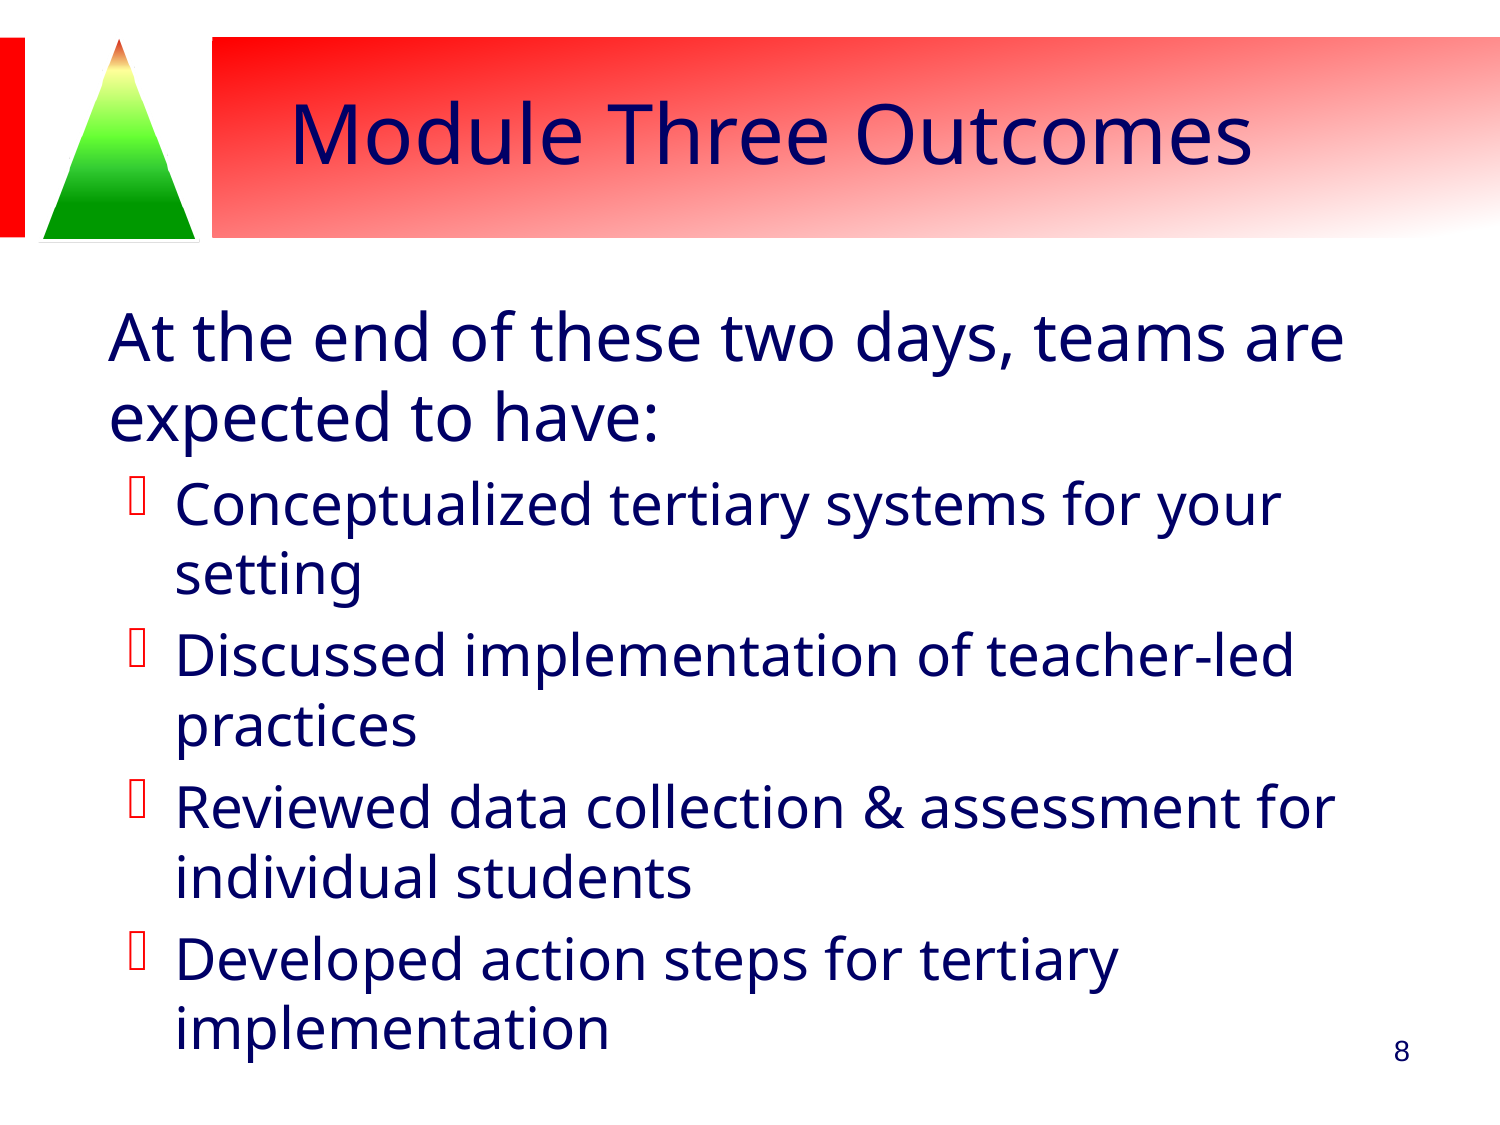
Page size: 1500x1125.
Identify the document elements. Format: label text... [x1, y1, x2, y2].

title Module Three Outcomes [74, 37, 1426, 226]
list At the end of these two days, teams are expected to have: Conceptualized tertiary systems for your setting Discussed implementation of teacher-led practices Reviewed data collection & assessment for individual students Developed action steps for tertiary implementation [37, 287, 1426, 1125]
picture [37, 30, 200, 243]
slide_number 8 [1074, 1024, 1426, 1103]
